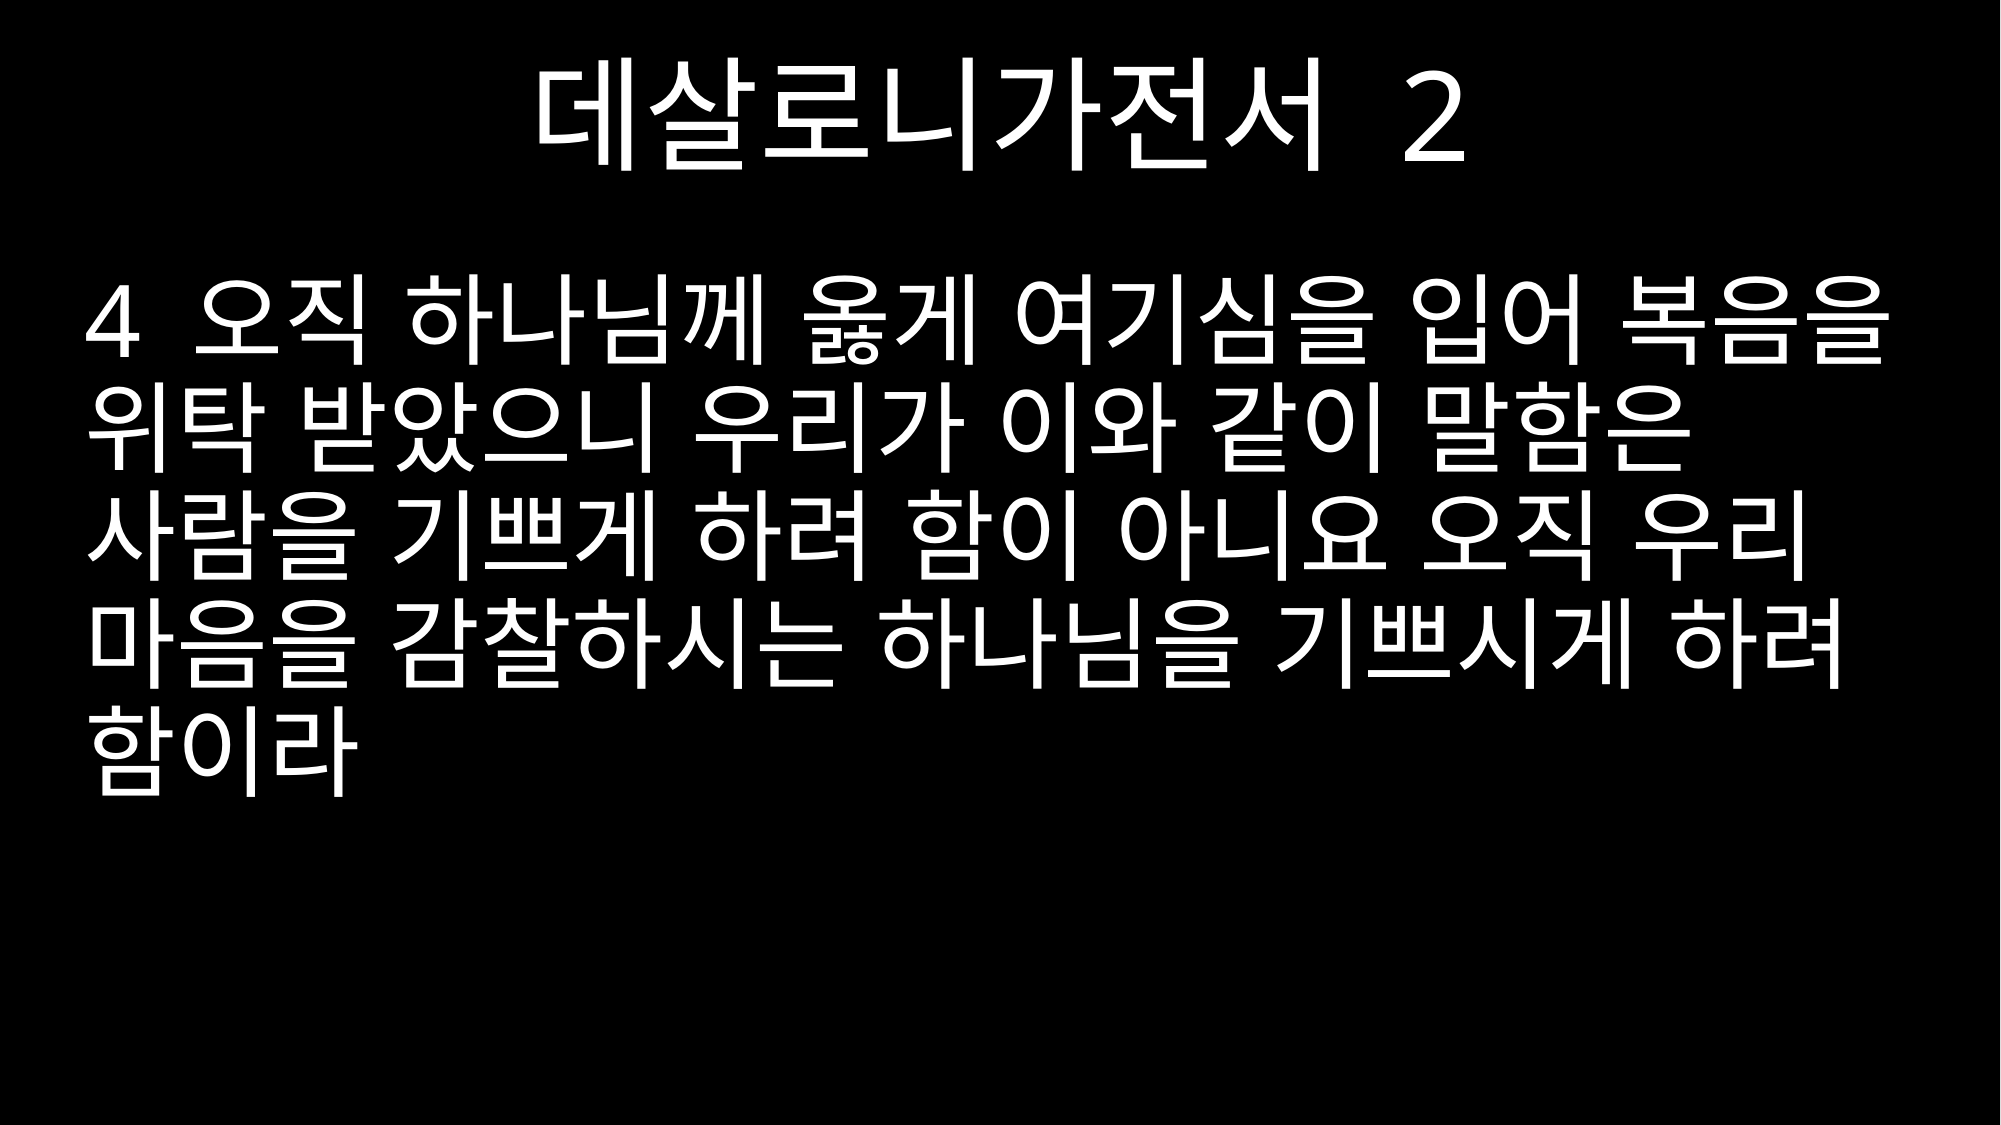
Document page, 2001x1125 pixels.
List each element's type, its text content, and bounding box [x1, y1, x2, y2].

footer 데살로니가전서 2 [0, 32, 2000, 192]
list 4 오직 하나님께 옳게 여기심을 입어 복음을 위탁 받았으니 우리가 이와 같이 말함은 사람을 기쁘게 하려 함이 아니요 오직 우리 마음을 감찰하시는 하나님을 기쁘시게 하려 함이라 [69, 263, 1953, 423]
picture [0, 0, 2001, 1125]
